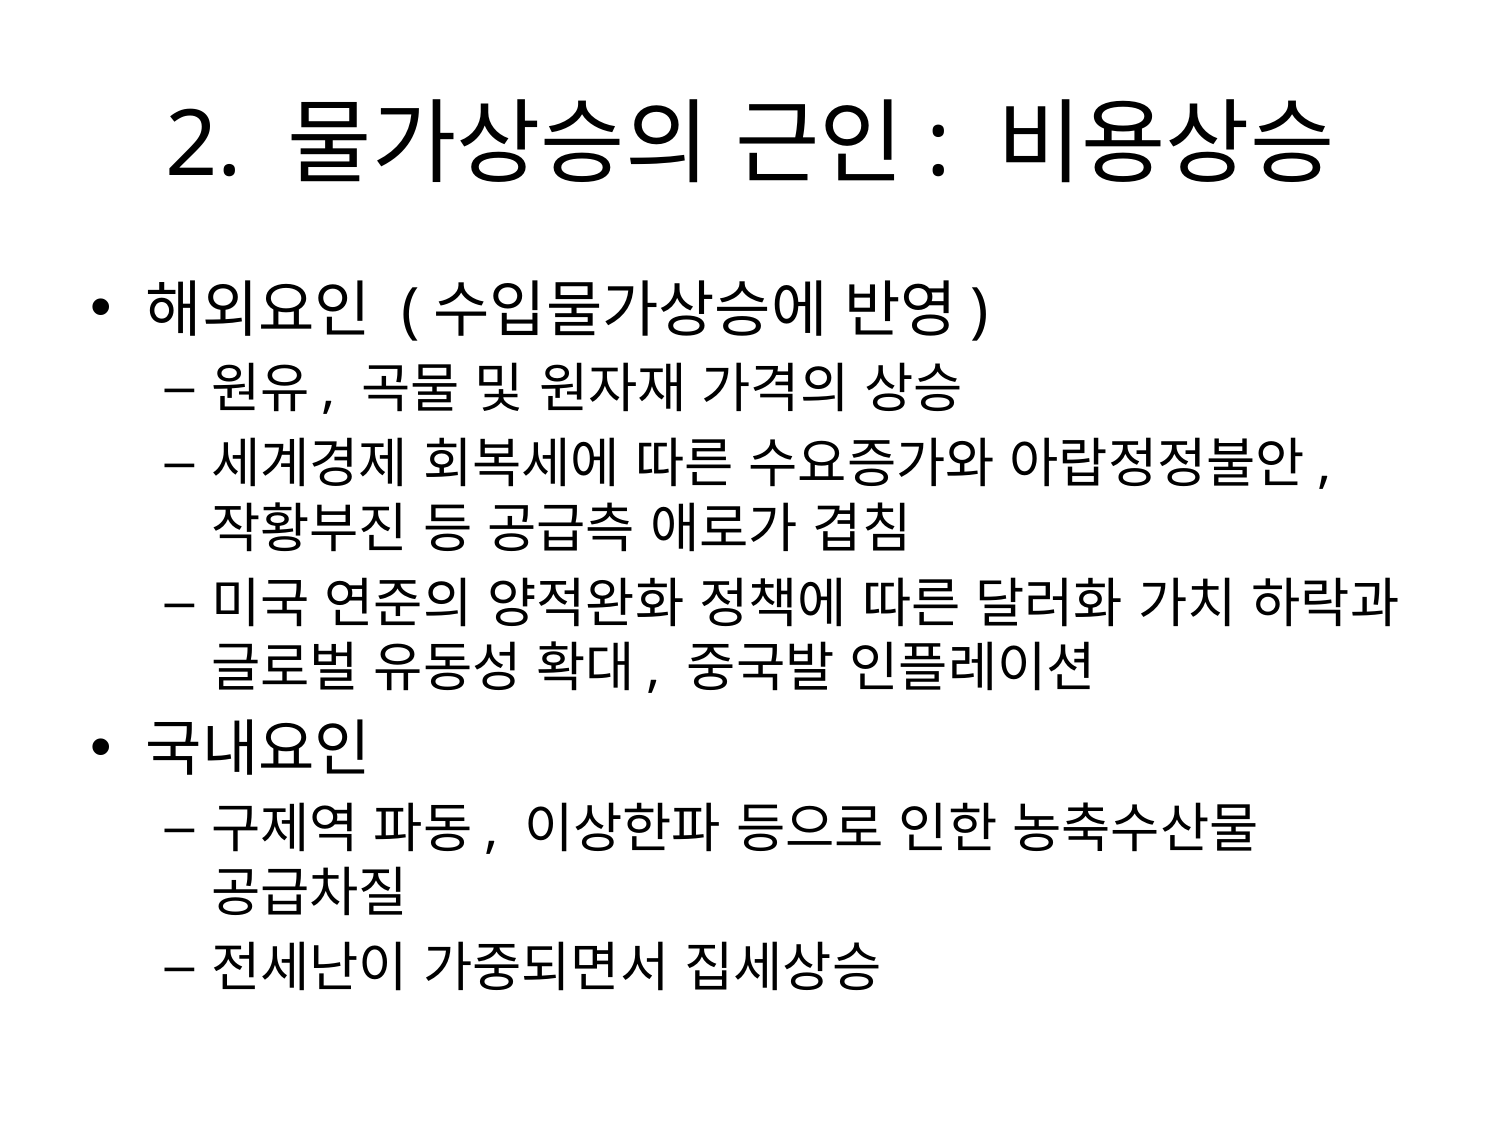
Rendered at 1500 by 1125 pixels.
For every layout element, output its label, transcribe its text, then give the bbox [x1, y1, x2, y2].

title 2. 물가상승의 근인: 비용상승 [75, 45, 1425, 233]
list 해외요인 (수입물가상승에 반영) 원유, 곡물 및 원자재 가격의 상승 세계경제 회복세에 따른 수요증가와 아랍정정불안, 작황부진 등 공급측 애로가 겹침 미국 연준의 양적완화 정책에 따른 달러화 가치 하락과 글로벌 유동성 확대, 중국발 인플레이션 국내요인 구제역 파동, 이상한파 등으로 인한 농축수산물 공급차질 전세난이 가중되면서 집세상승 [75, 262, 1425, 1005]
